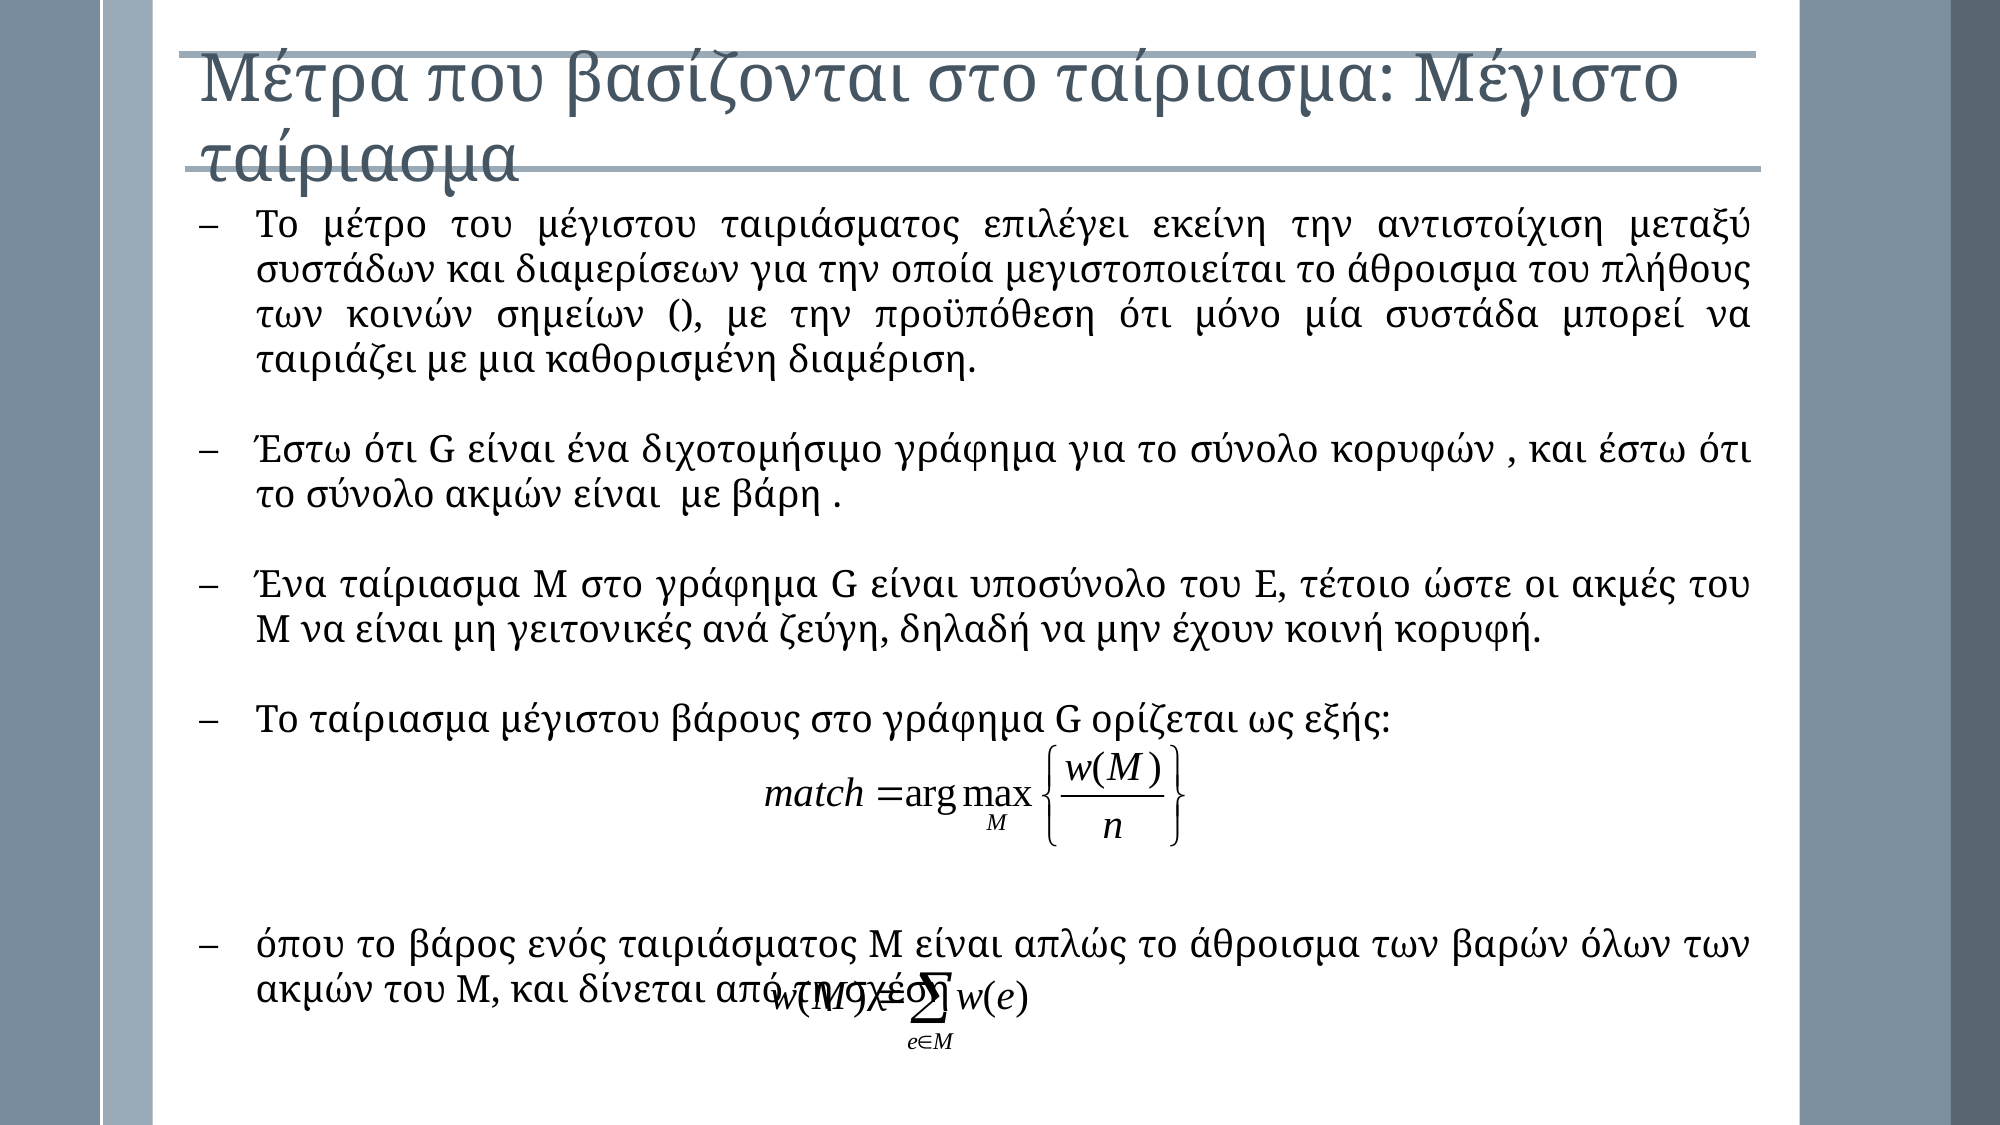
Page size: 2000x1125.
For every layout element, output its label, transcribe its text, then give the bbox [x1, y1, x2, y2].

text_box Μέτρα που βασίζονται στο ταίριασμα: Μέγιστο ταίριασμα [184, 55, 1756, 168]
text_box Μέτρα που βασίζονται στο ταίριασμα: Μέγιστο ταίριασμα [184, 27, 1756, 54]
text_box Μέτρα που βασίζονται στο ταίριασμα: Μέγιστο ταίριασμα [184, 169, 1756, 202]
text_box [756, 734, 1196, 855]
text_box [762, 964, 1039, 1059]
